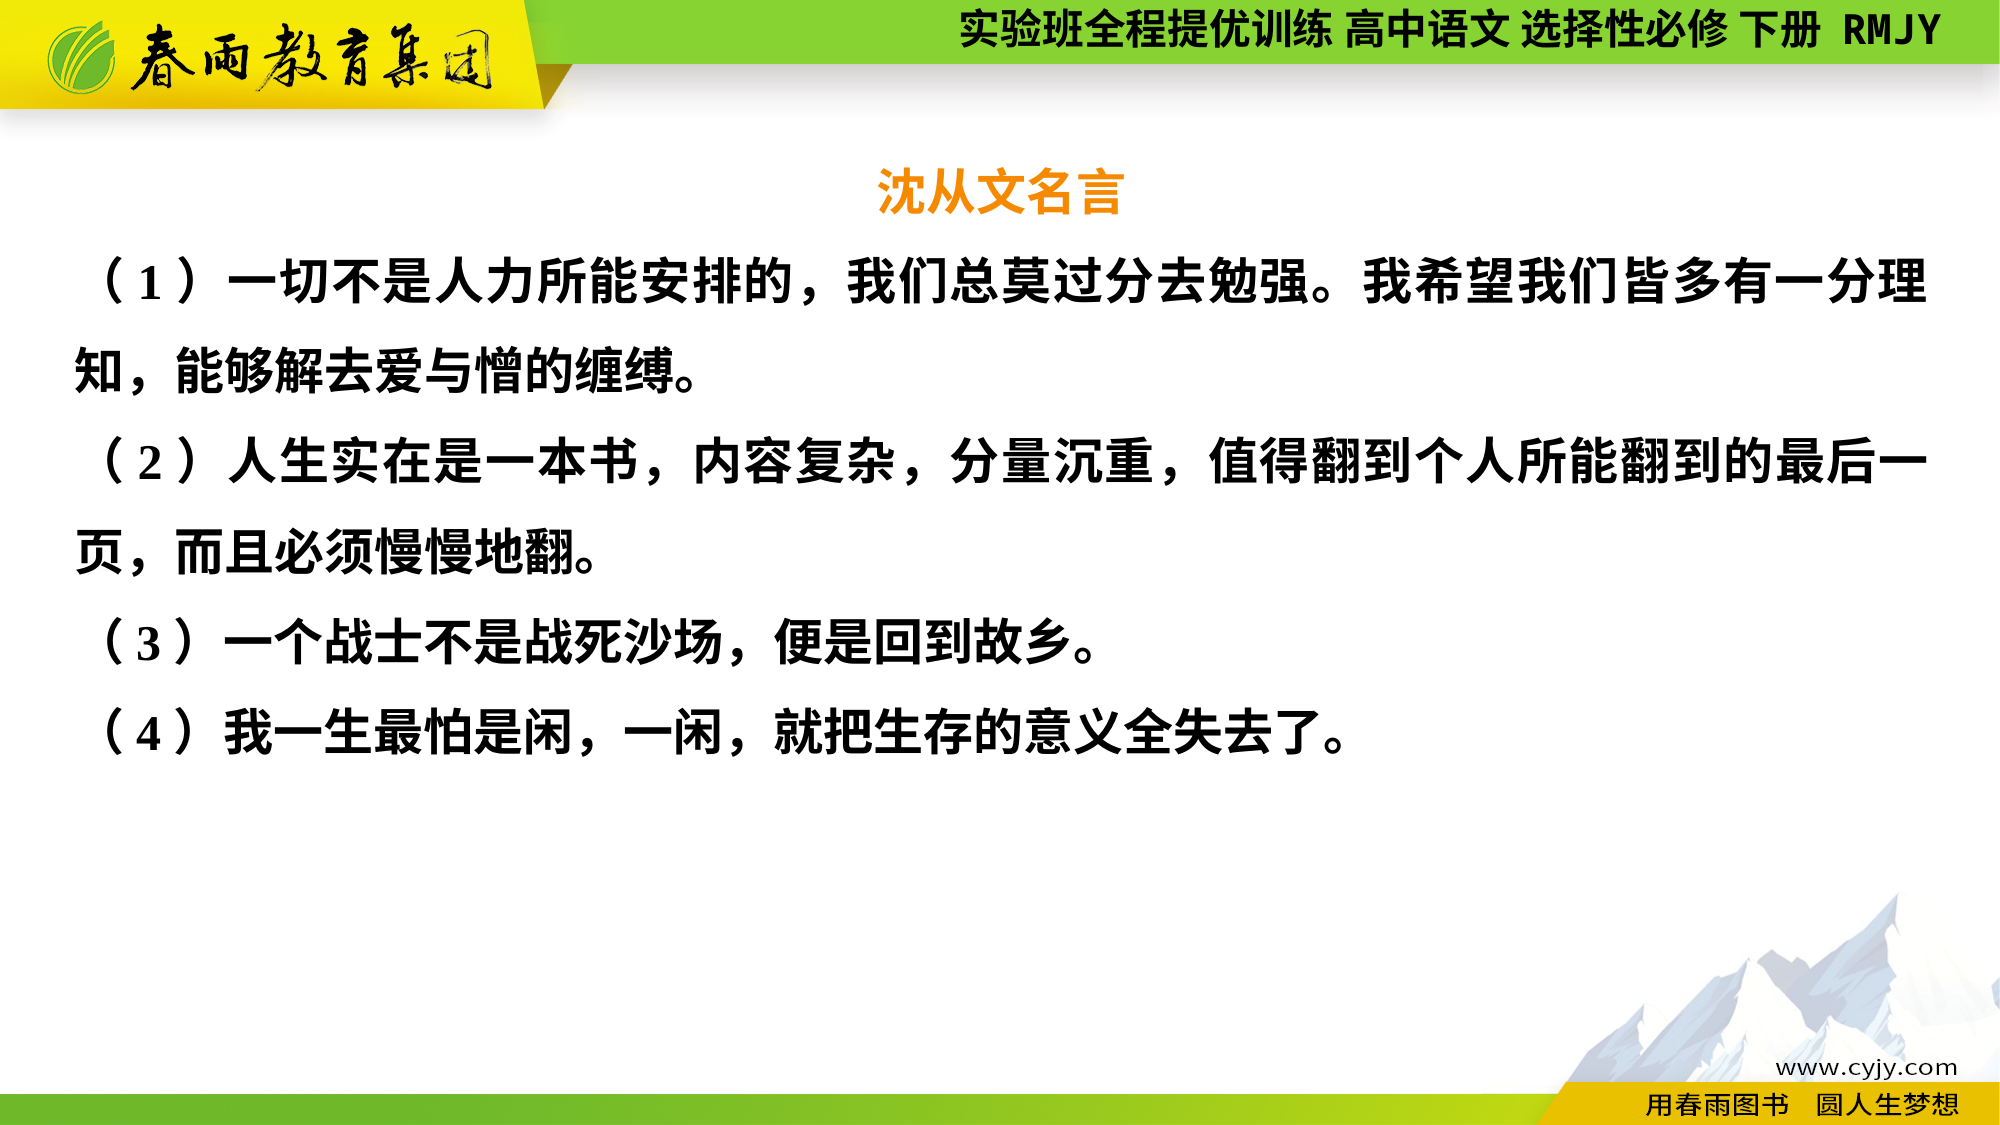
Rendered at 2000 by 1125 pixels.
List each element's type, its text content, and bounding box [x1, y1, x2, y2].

list 沈从文名言 （1）一切不是人力所能安排的，我们总莫过分去勉强。我希望我们皆多有一分理知，能够解去爱与憎的缠缚。 （2）人生实在是一本书，内容复杂，分量沉重，值得翻到个人所能翻到的最后一页，而且必须慢慢地翻。 （3）一个战士不是战死沙场，便是回到故乡。 （4）我一生最怕是闲，一闲，就把生存的意义全失去了。 [59, 122, 1944, 774]
picture [0, 0, 2000, 1125]
